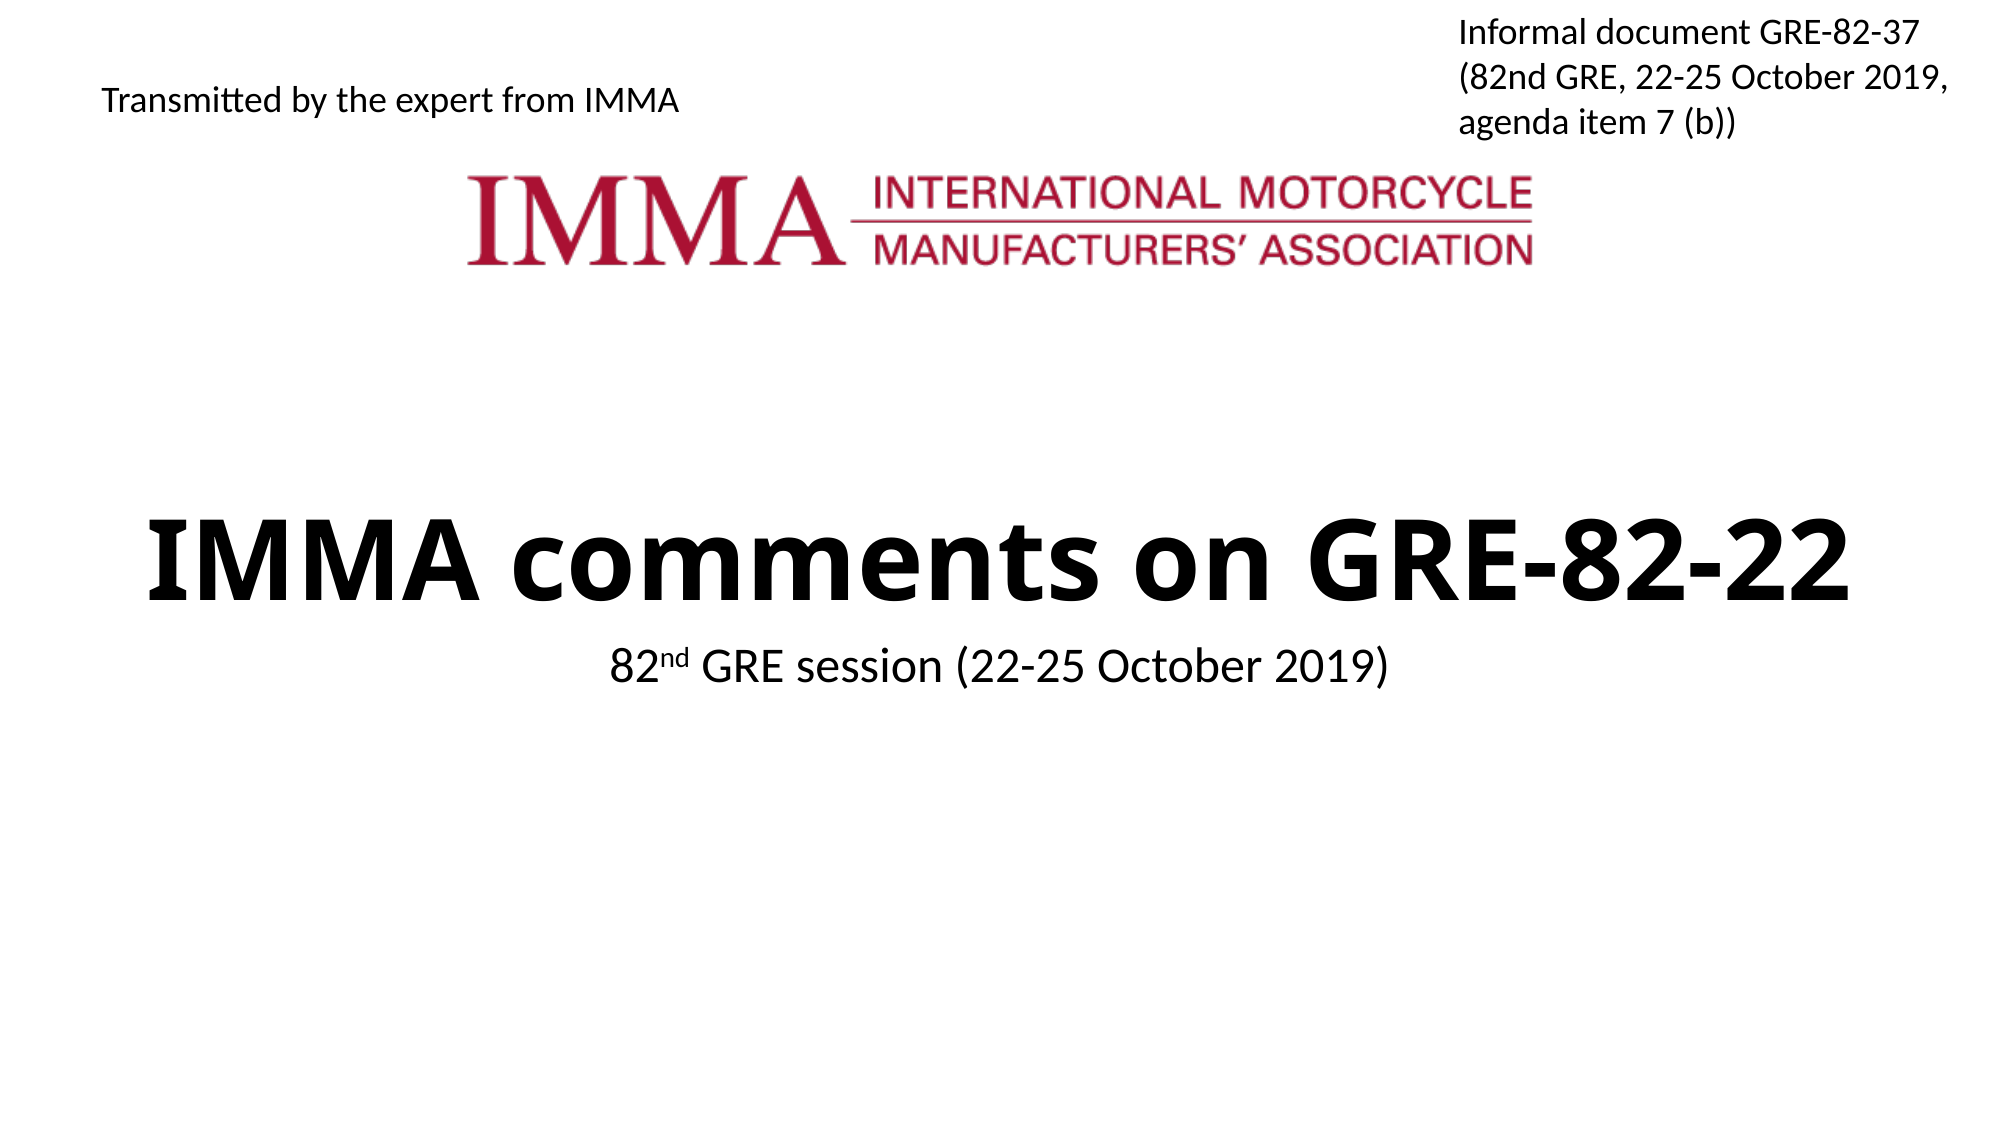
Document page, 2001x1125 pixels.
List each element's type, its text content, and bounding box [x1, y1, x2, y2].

text_box Transmitted by the expert from IMMA [78, 68, 829, 128]
picture [424, 132, 1576, 309]
subtitle 82nd GRE session (22-25 October 2019) [249, 631, 1750, 712]
title IMMA comments on GRE-82-22 [96, 493, 1904, 632]
text_box Informal document GRE-82-37 (82nd GRE, 22-25 October 2019, agenda item 7 (b)) [1443, 0, 2000, 150]
